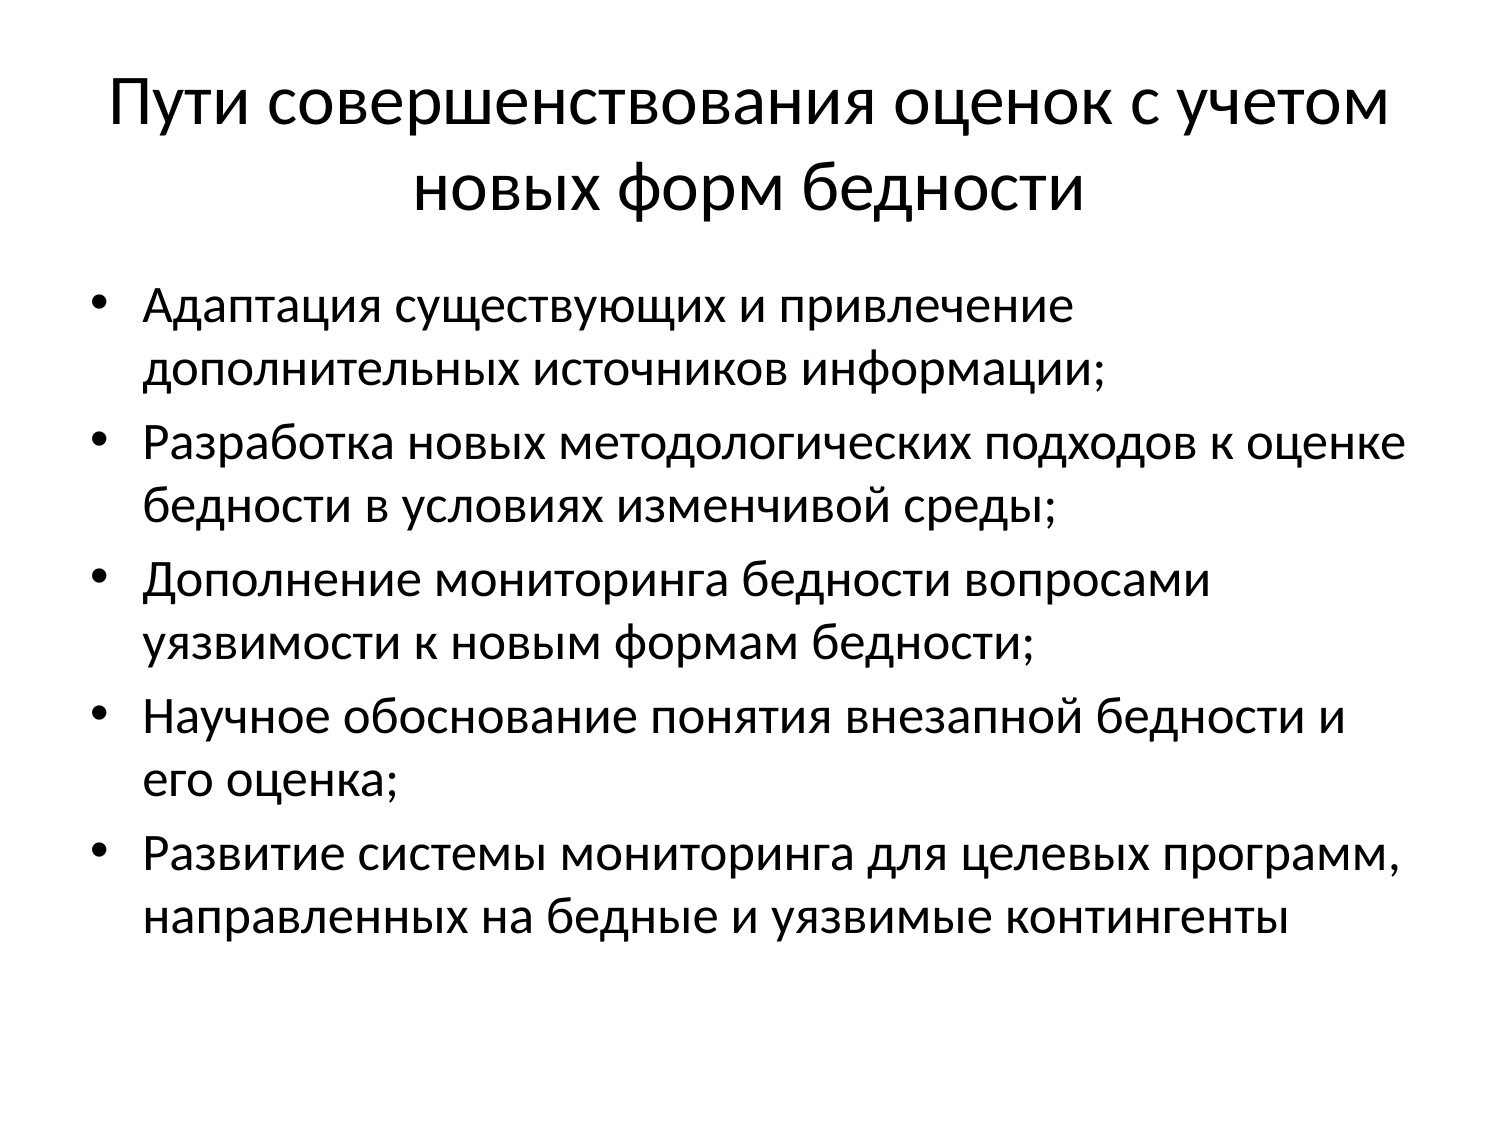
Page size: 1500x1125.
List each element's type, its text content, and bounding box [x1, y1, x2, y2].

list Адаптация существующих и привлечение дополнительных источников информации; Разработка новых методологических подходов к оценке бедности в условиях изменчивой среды; Дополнение мониторинга бедности вопросами уязвимости к новым формам бедности; Научное обоснование понятия внезапной бедности и его оценка; Развитие системы мониторинга для целевых программ, направленных на бедные и уязвимые контингенты [75, 262, 1425, 1005]
title Пути совершенствования оценок с учетом новых форм бедности [75, 45, 1425, 233]
